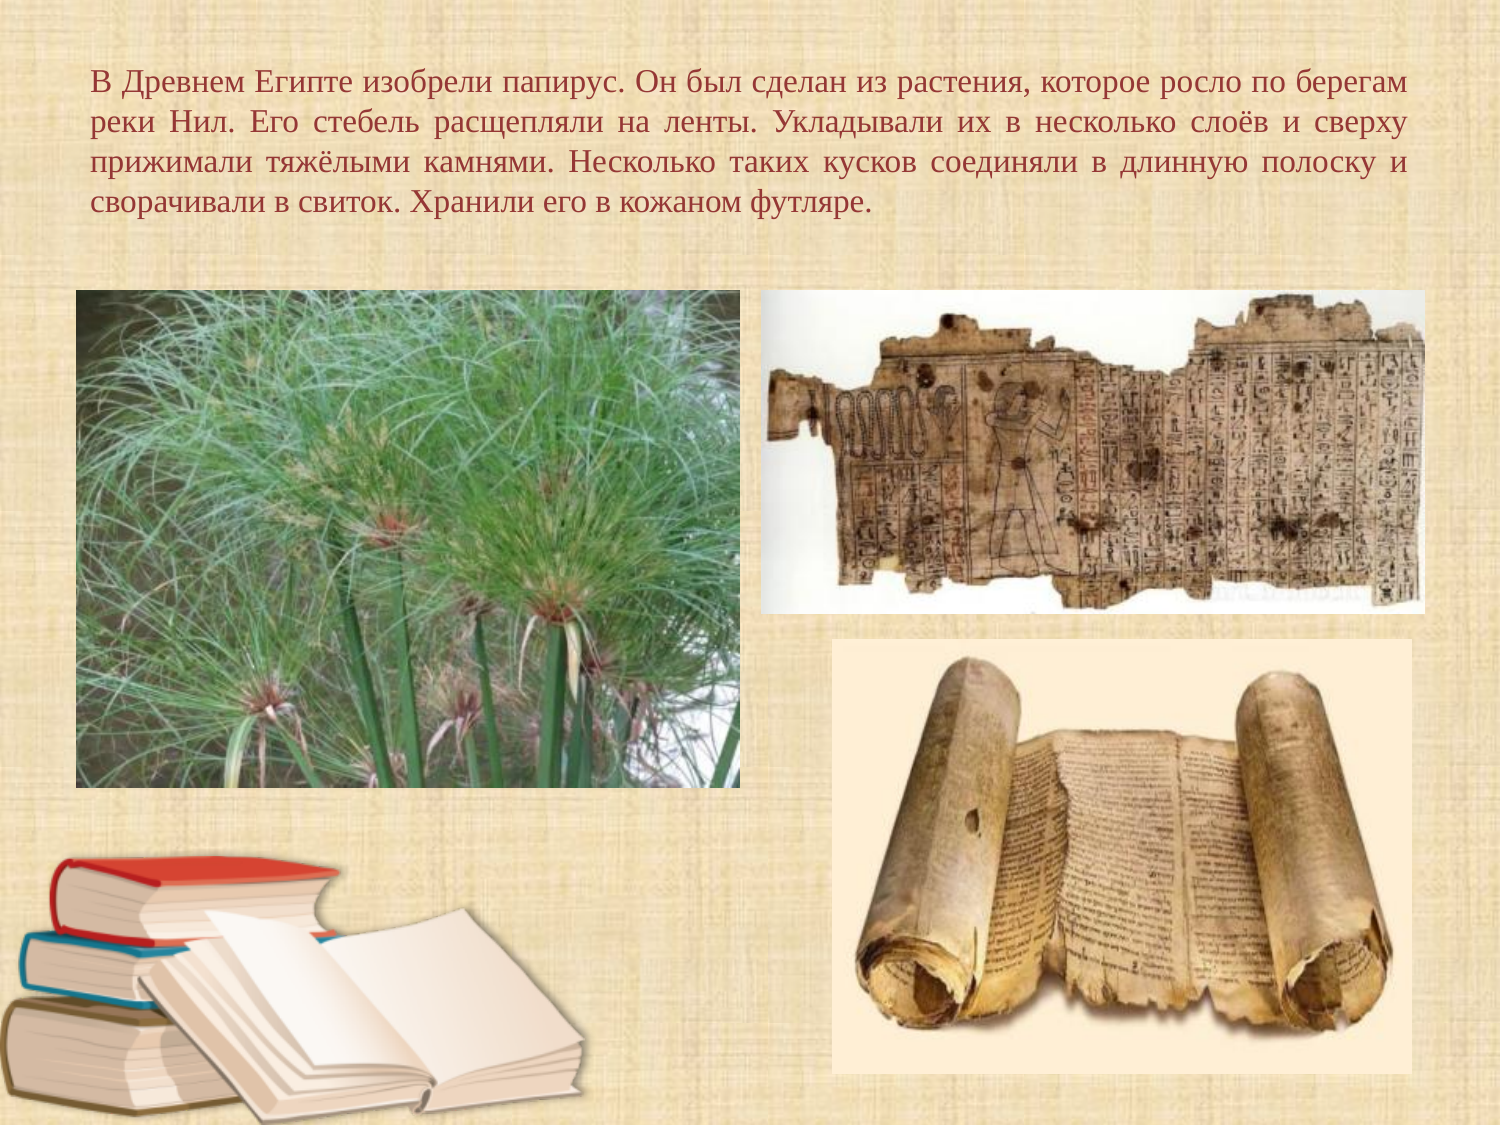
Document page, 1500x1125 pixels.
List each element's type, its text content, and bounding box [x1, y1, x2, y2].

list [761, 290, 1425, 614]
picture [0, 856, 585, 1125]
picture [832, 638, 1412, 1074]
title В Древнем Египте изобрели папирус. Он был сделан из растения, которое росло по берегам реки Нил. Его стебель расщепляли на ленты. Укладывали их в несколько слоёв и сверху прижимали тяжёлыми камнями. Несколько таких кусков соединяли в длинную полоску и сворачивали в свиток. Хранили его в кожаном футляре. [75, 45, 1425, 233]
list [76, 290, 740, 788]
